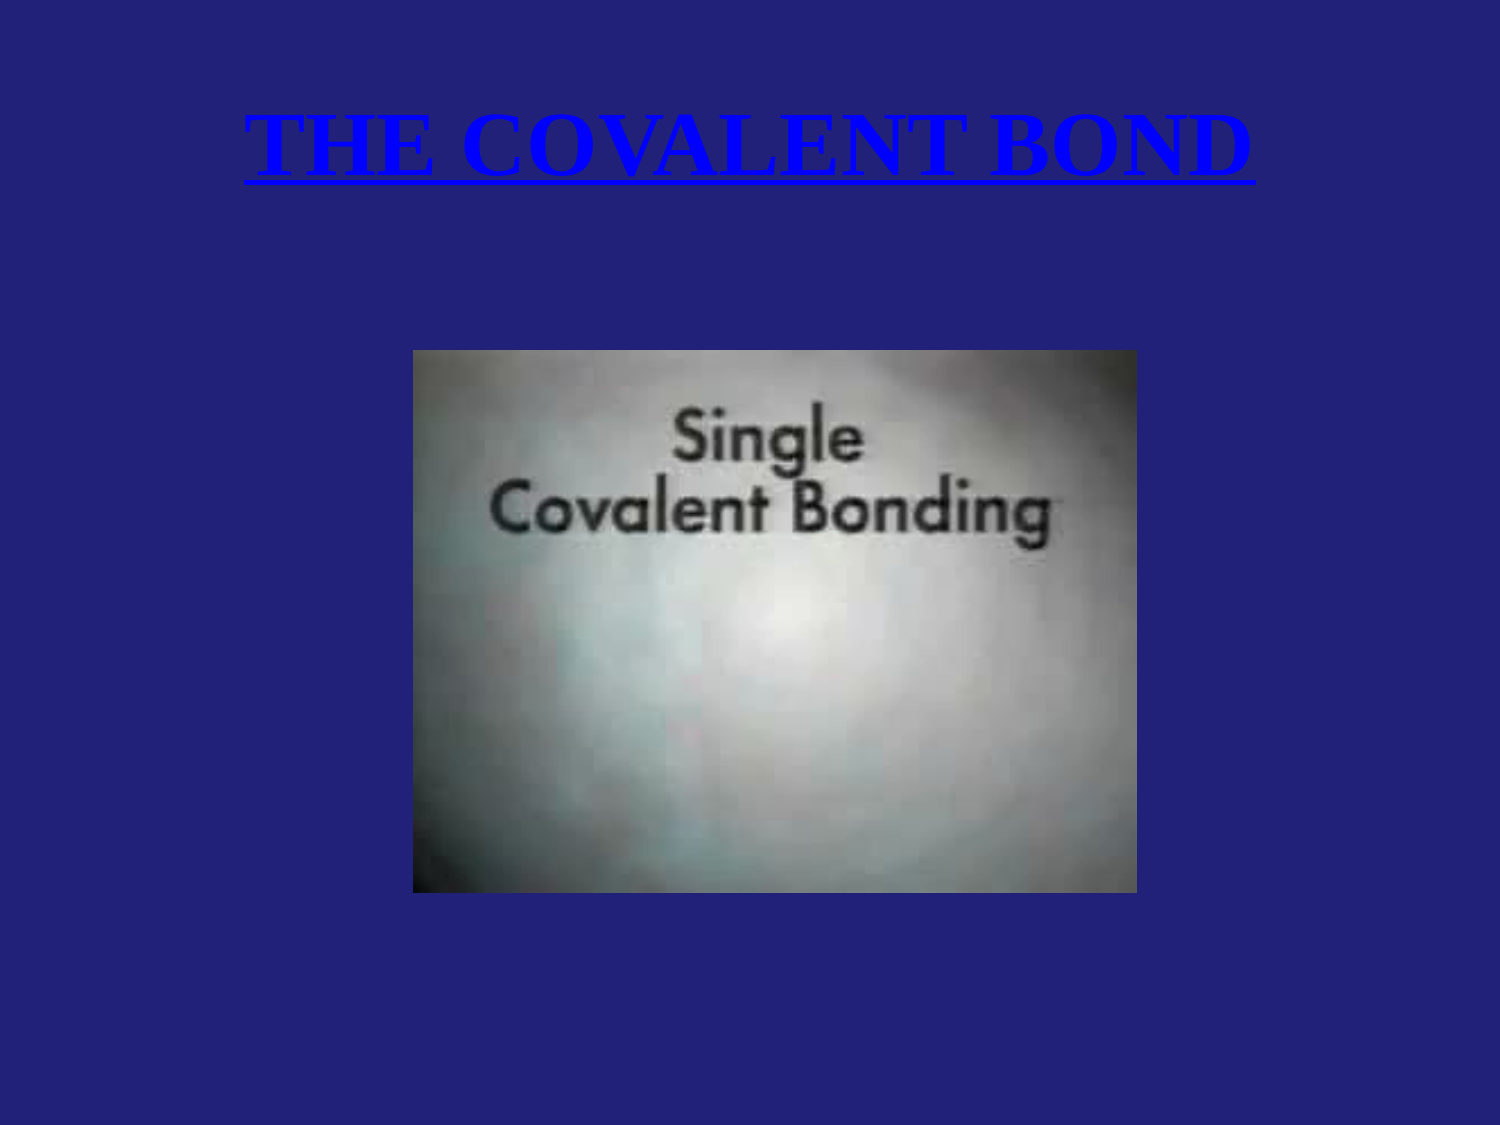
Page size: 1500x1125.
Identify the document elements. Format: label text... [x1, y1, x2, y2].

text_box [412, 349, 1138, 894]
title THE COVALENT BOND [75, 45, 1425, 233]
